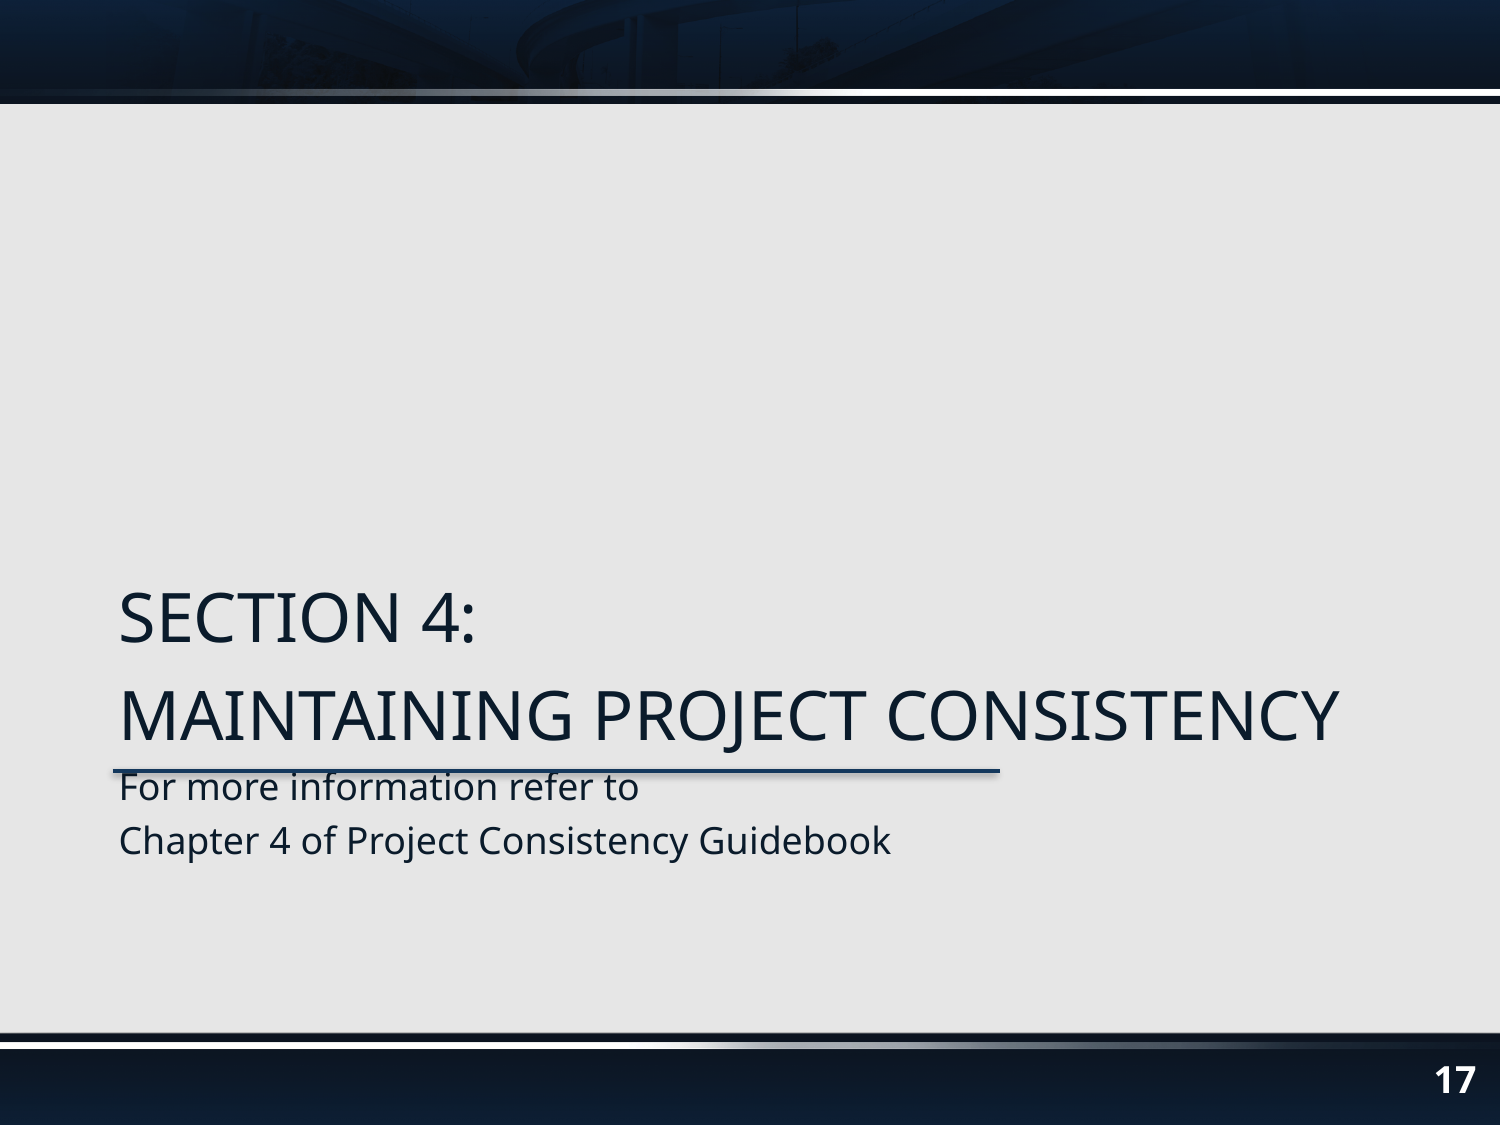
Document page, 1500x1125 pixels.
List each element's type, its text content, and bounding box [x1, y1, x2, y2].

title Section 4: Maintaining Project Consistency For more information refer to Chapter 4 of Project Consistency Guidebook [118, 549, 1475, 875]
picture [0, 1032, 1500, 1125]
picture [0, 0, 1500, 104]
